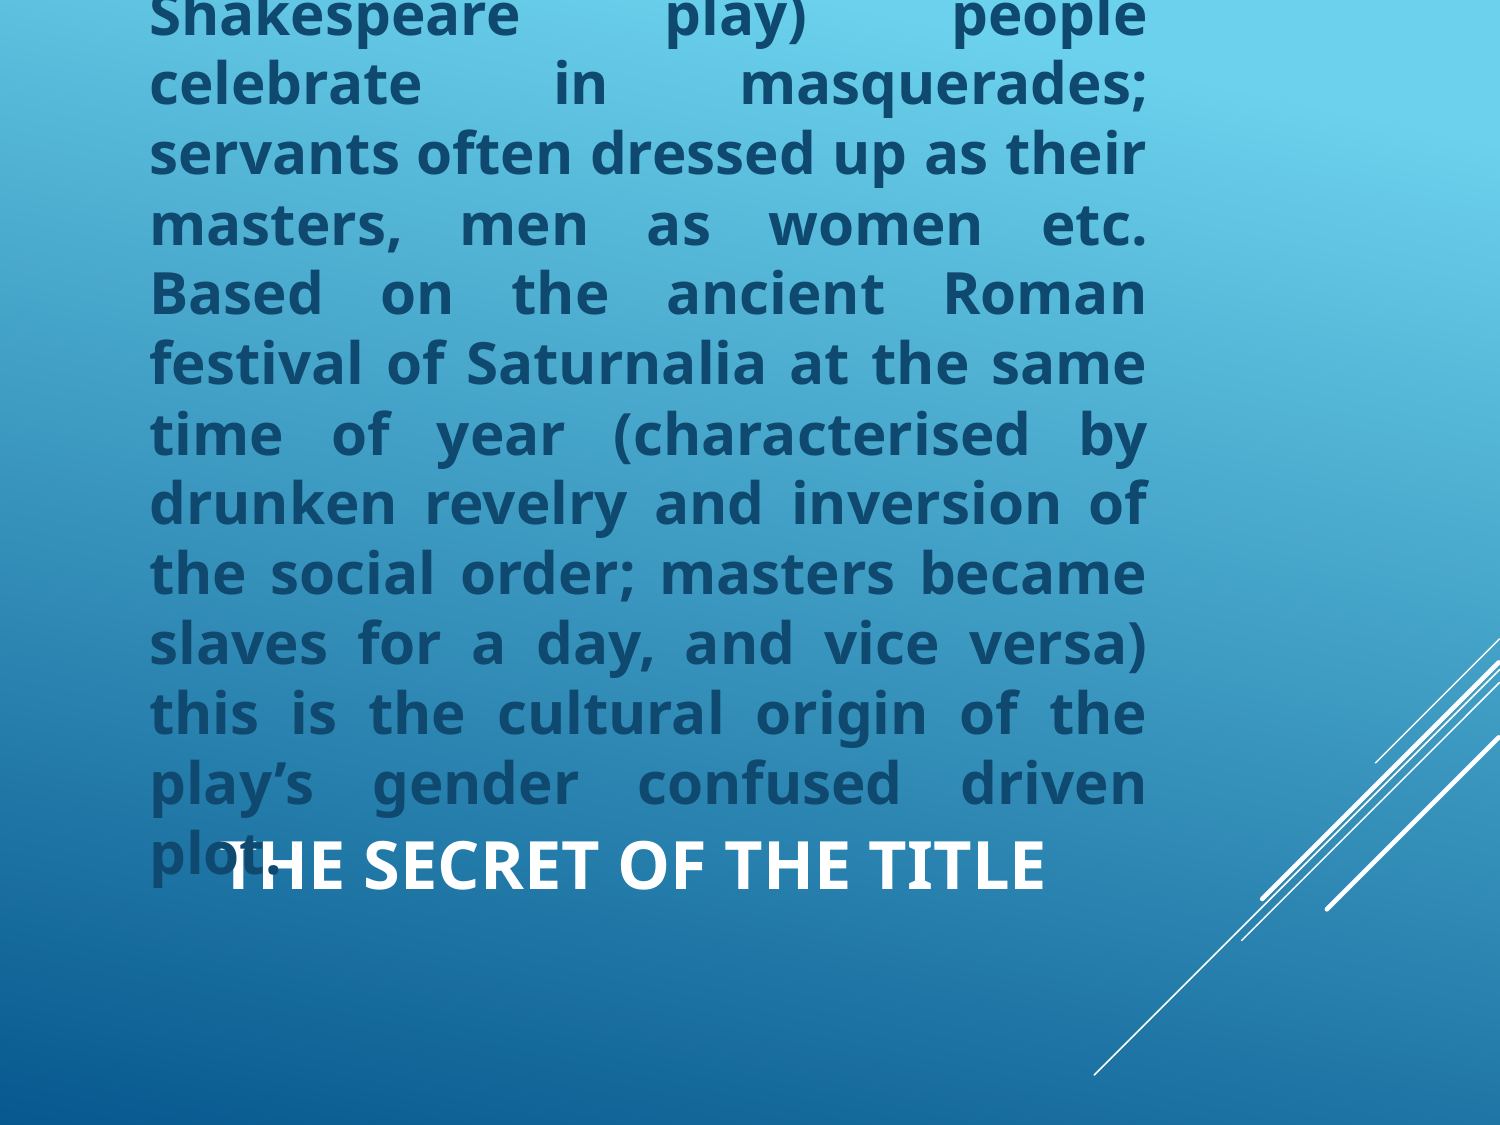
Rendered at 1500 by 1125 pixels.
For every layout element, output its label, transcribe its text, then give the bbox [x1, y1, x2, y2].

list 1. On Twelfth Night (prior to Shakespeare play) people celebrate in masquerades; servants often dressed up as their masters, men as women etc. Based on the ancient Roman festival of Saturnalia at the same time of year (characterised by drunken revelry and inversion of the social order; masters became slaves for a day, and vice versa) this is the cultural origin of the play’s gender confused driven plot. [87, 87, 1163, 706]
title The Secret of the Title [87, 737, 1163, 988]
